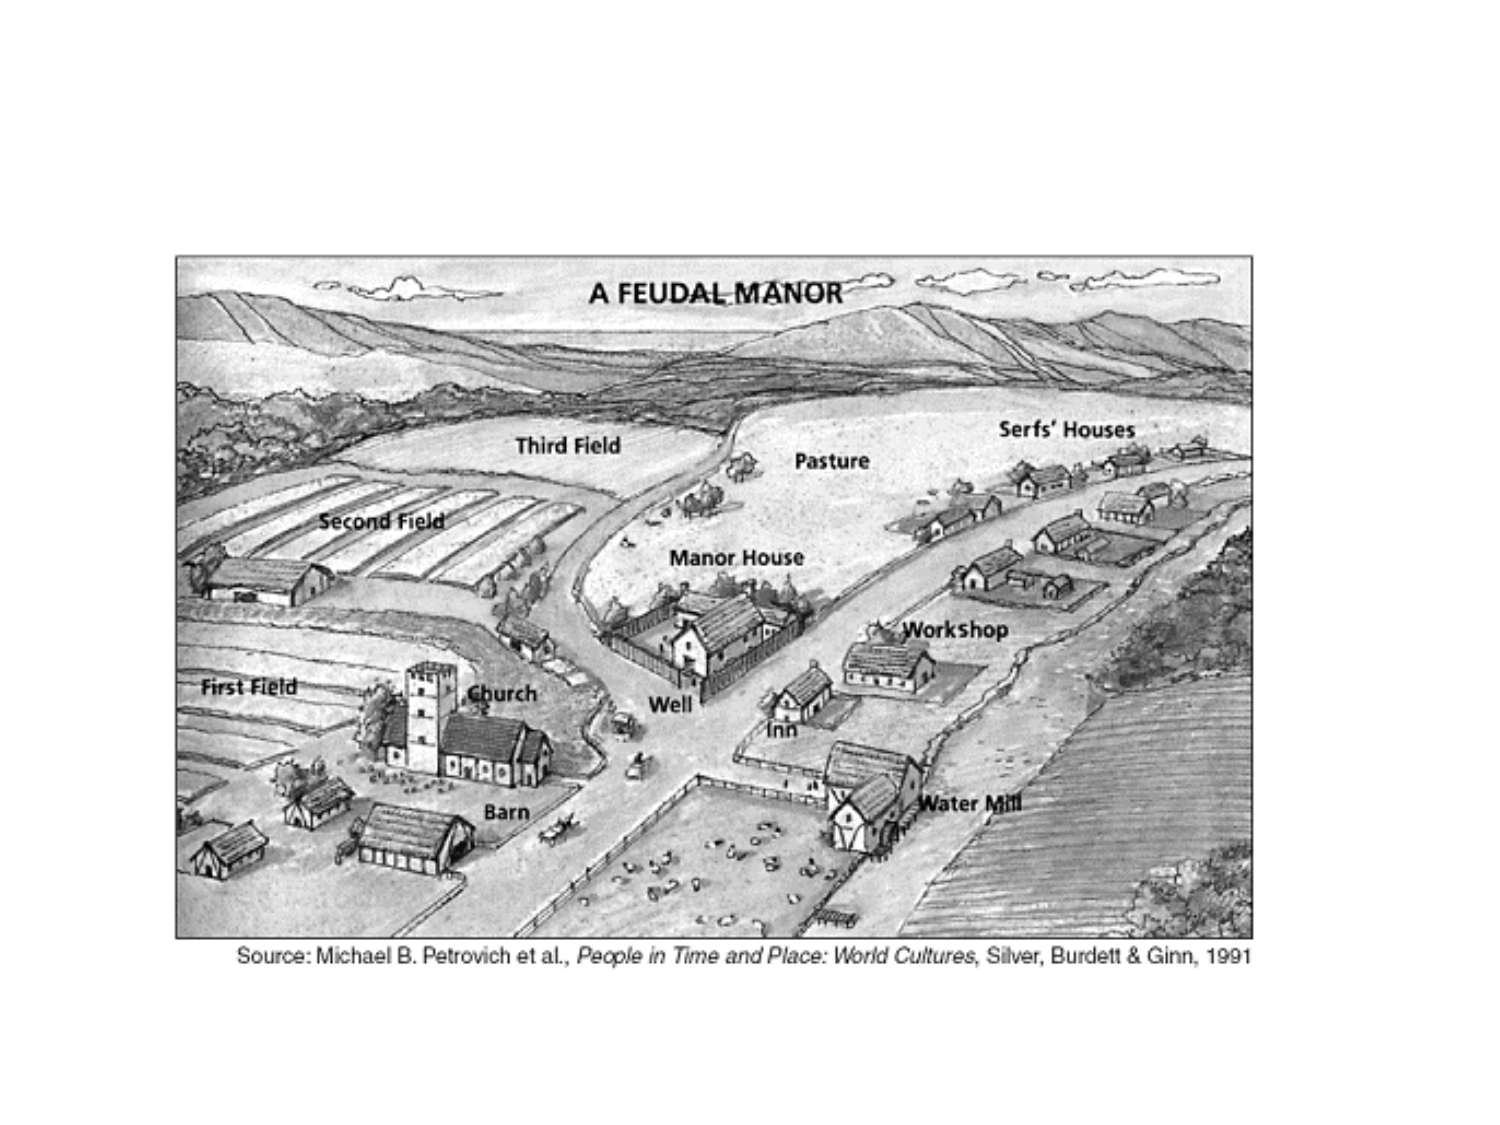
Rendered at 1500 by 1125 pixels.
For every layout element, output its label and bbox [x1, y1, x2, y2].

list [167, 249, 1269, 976]
